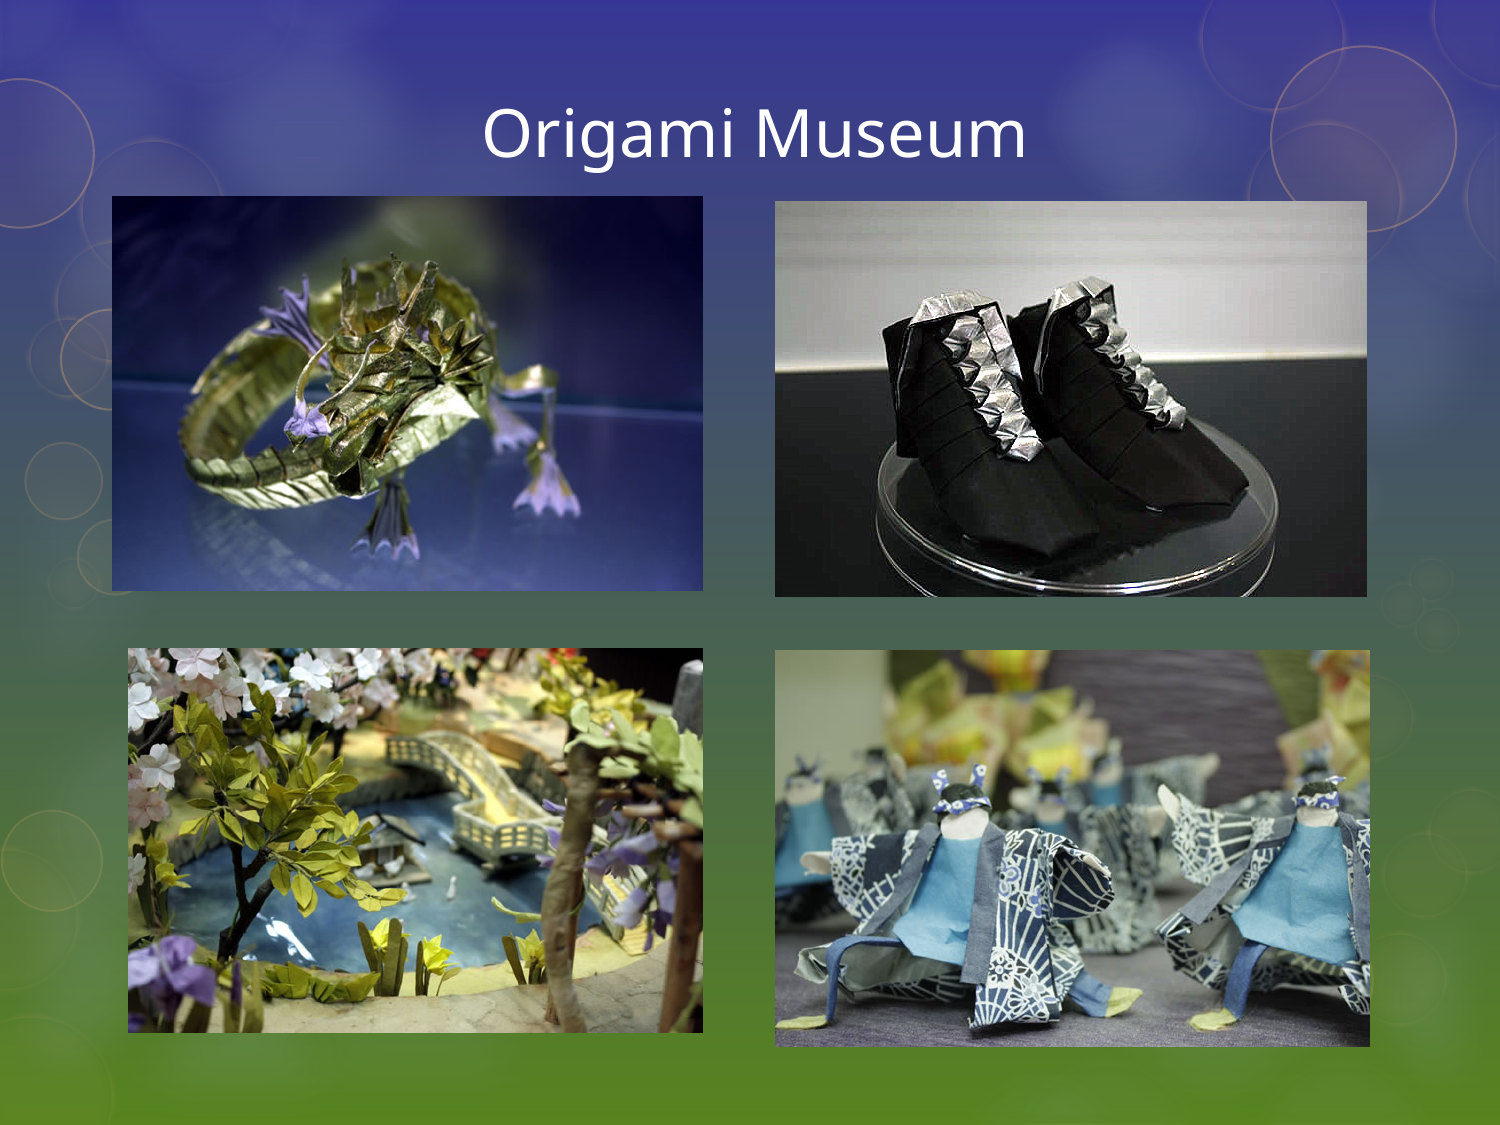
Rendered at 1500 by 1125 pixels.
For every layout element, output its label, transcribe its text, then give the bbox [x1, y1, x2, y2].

picture [127, 648, 704, 1034]
picture [775, 649, 1370, 1048]
picture [111, 195, 704, 592]
picture [775, 200, 1367, 597]
title Origami Museum [171, 54, 1340, 207]
